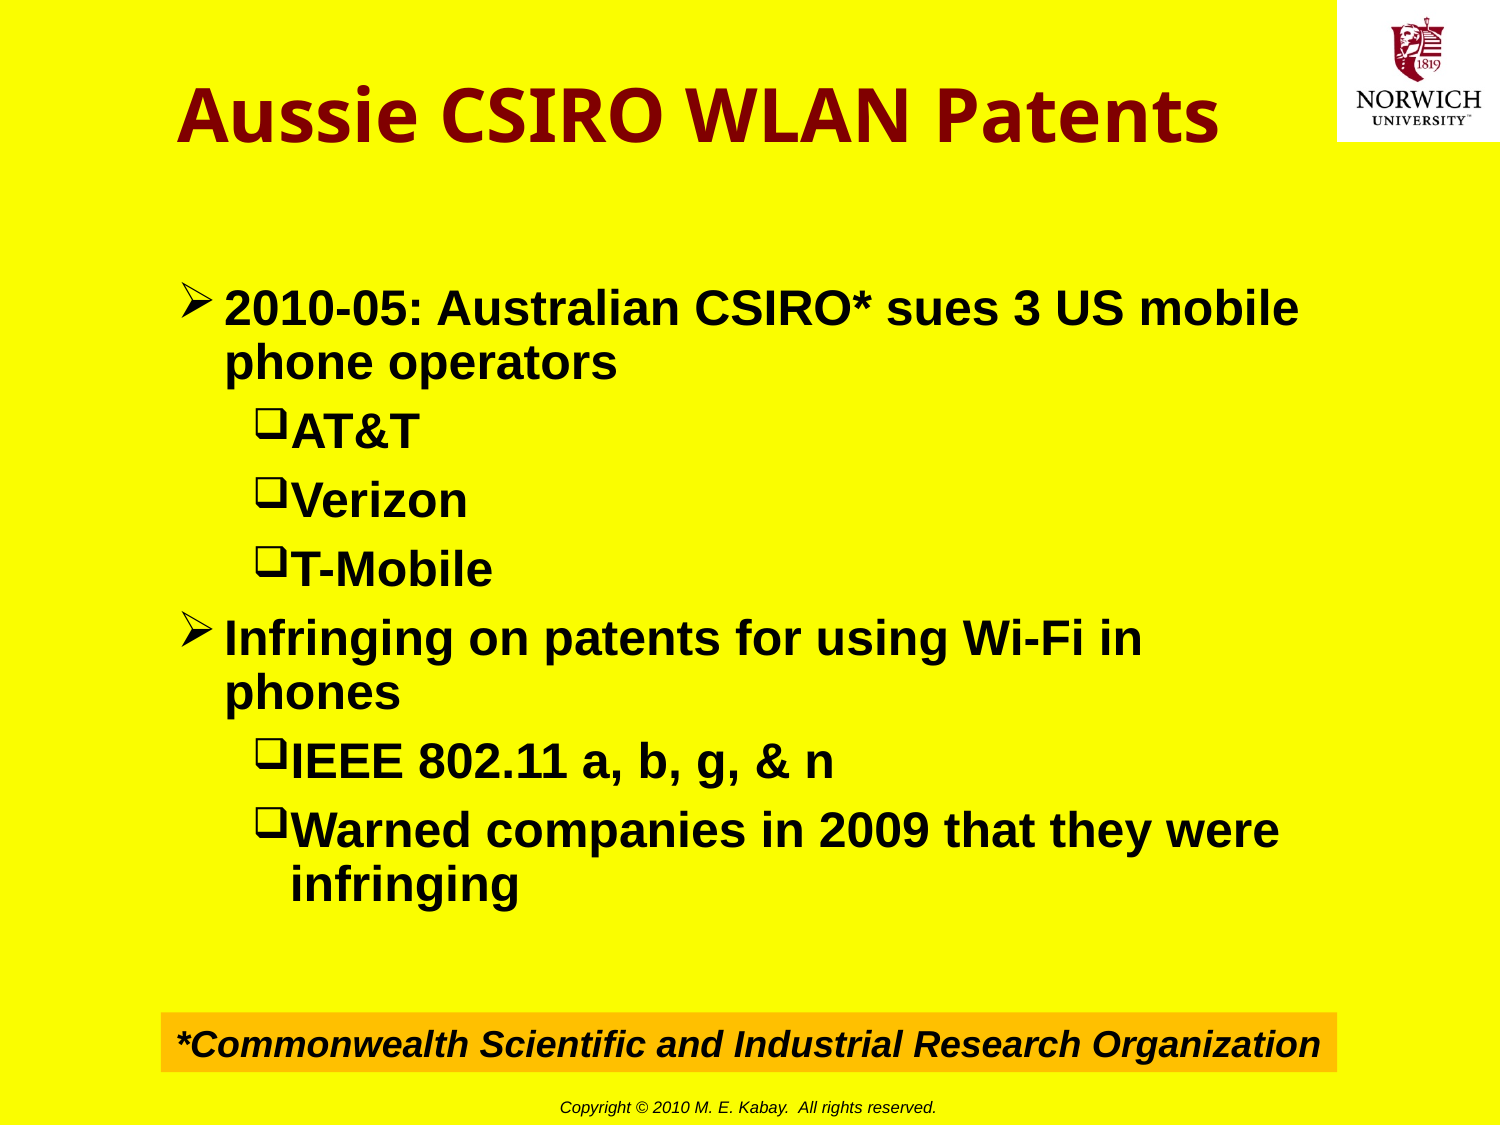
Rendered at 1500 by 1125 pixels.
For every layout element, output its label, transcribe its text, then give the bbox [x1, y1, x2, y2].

picture [1337, 0, 1500, 142]
list 2010-05: Australian CSIRO* sues 3 US mobile phone operators AT&T Verizon T-Mobile Infringing on patents for using Wi-Fi in phones IEEE 802.11 a, b, g, & n Warned companies in 2009 that they were infringing [161, 274, 1339, 1039]
title Aussie CSIRO WLAN Patents [161, 24, 1339, 213]
text_box *Commonwealth Scientific and Industrial Research Organization [160, 1012, 1338, 1073]
